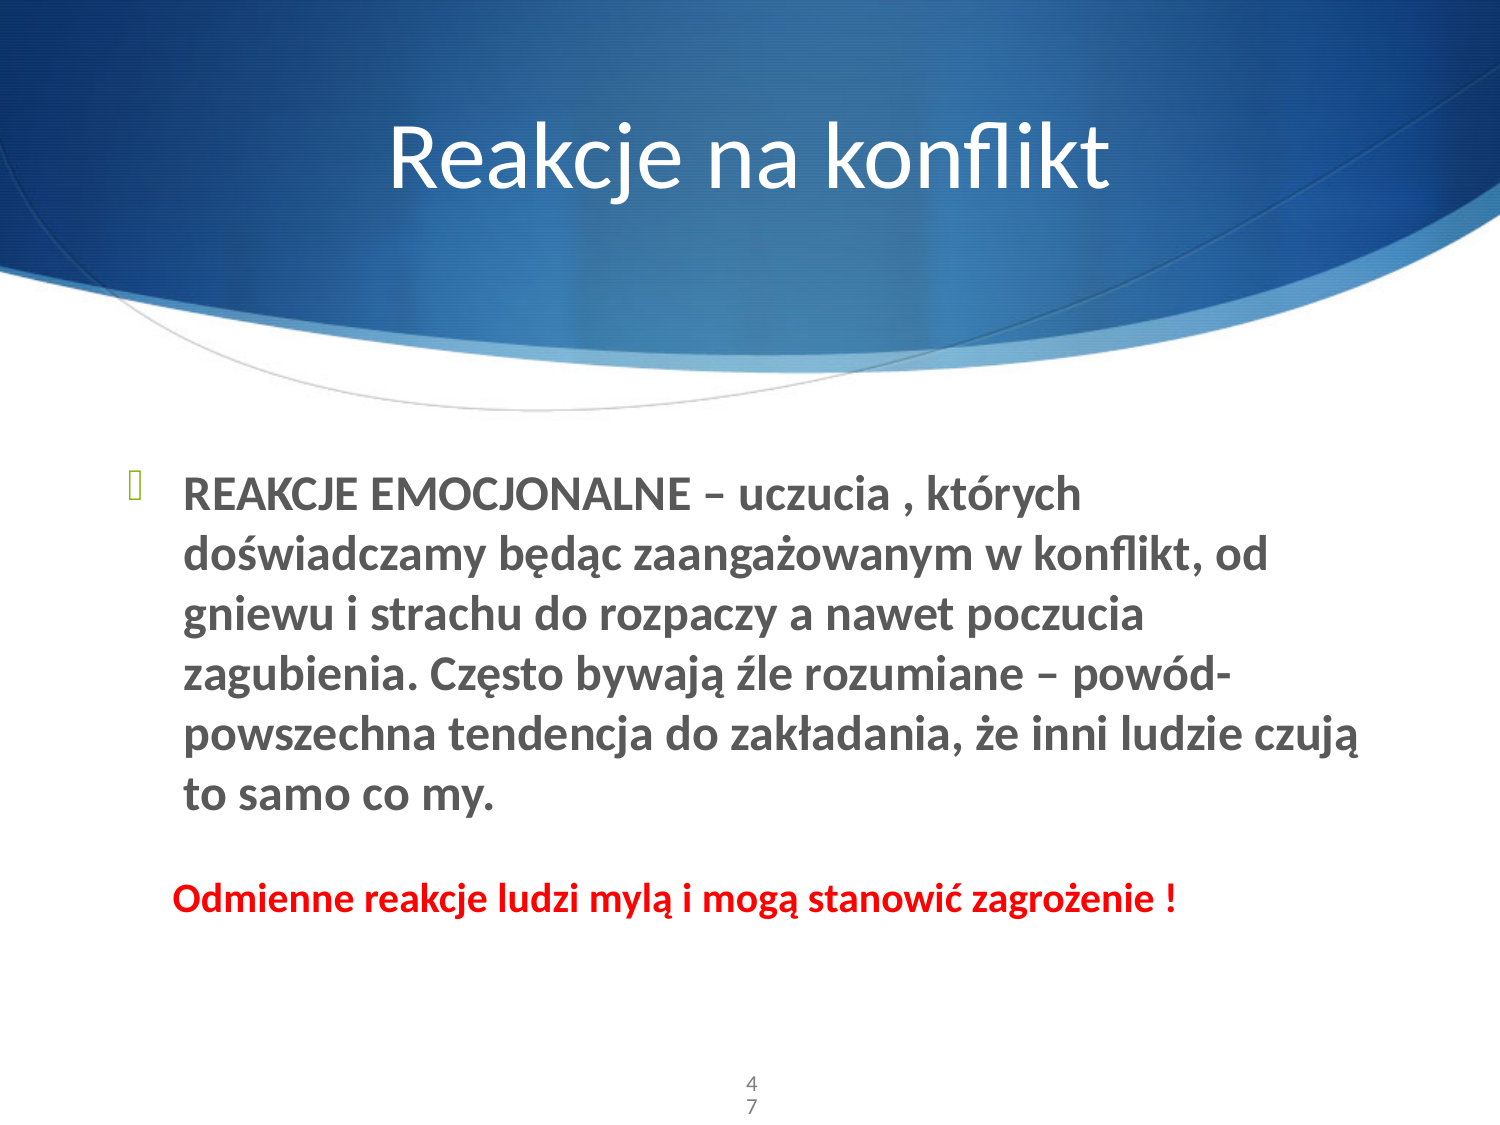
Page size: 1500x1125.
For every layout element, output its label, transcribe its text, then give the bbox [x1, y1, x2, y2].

picture [0, 0, 1500, 1125]
slide_number 47 [730, 1062, 769, 1103]
list REAKCJE EMOCJONALNE – uczucia , których doświadczamy będąc zaangażowanym w konflikt, od gniewu i strachu do rozpaczy a nawet poczucia zagubienia. Często bywają źle rozumiane – powód- powszechna tendencja do zakładania, że inni ludzie czują to samo co my. Odmienne reakcje ludzi mylą i mogą stanowić zagrożenie ! [121, 454, 1379, 991]
title Reakcje na konflikt [75, 0, 1425, 301]
